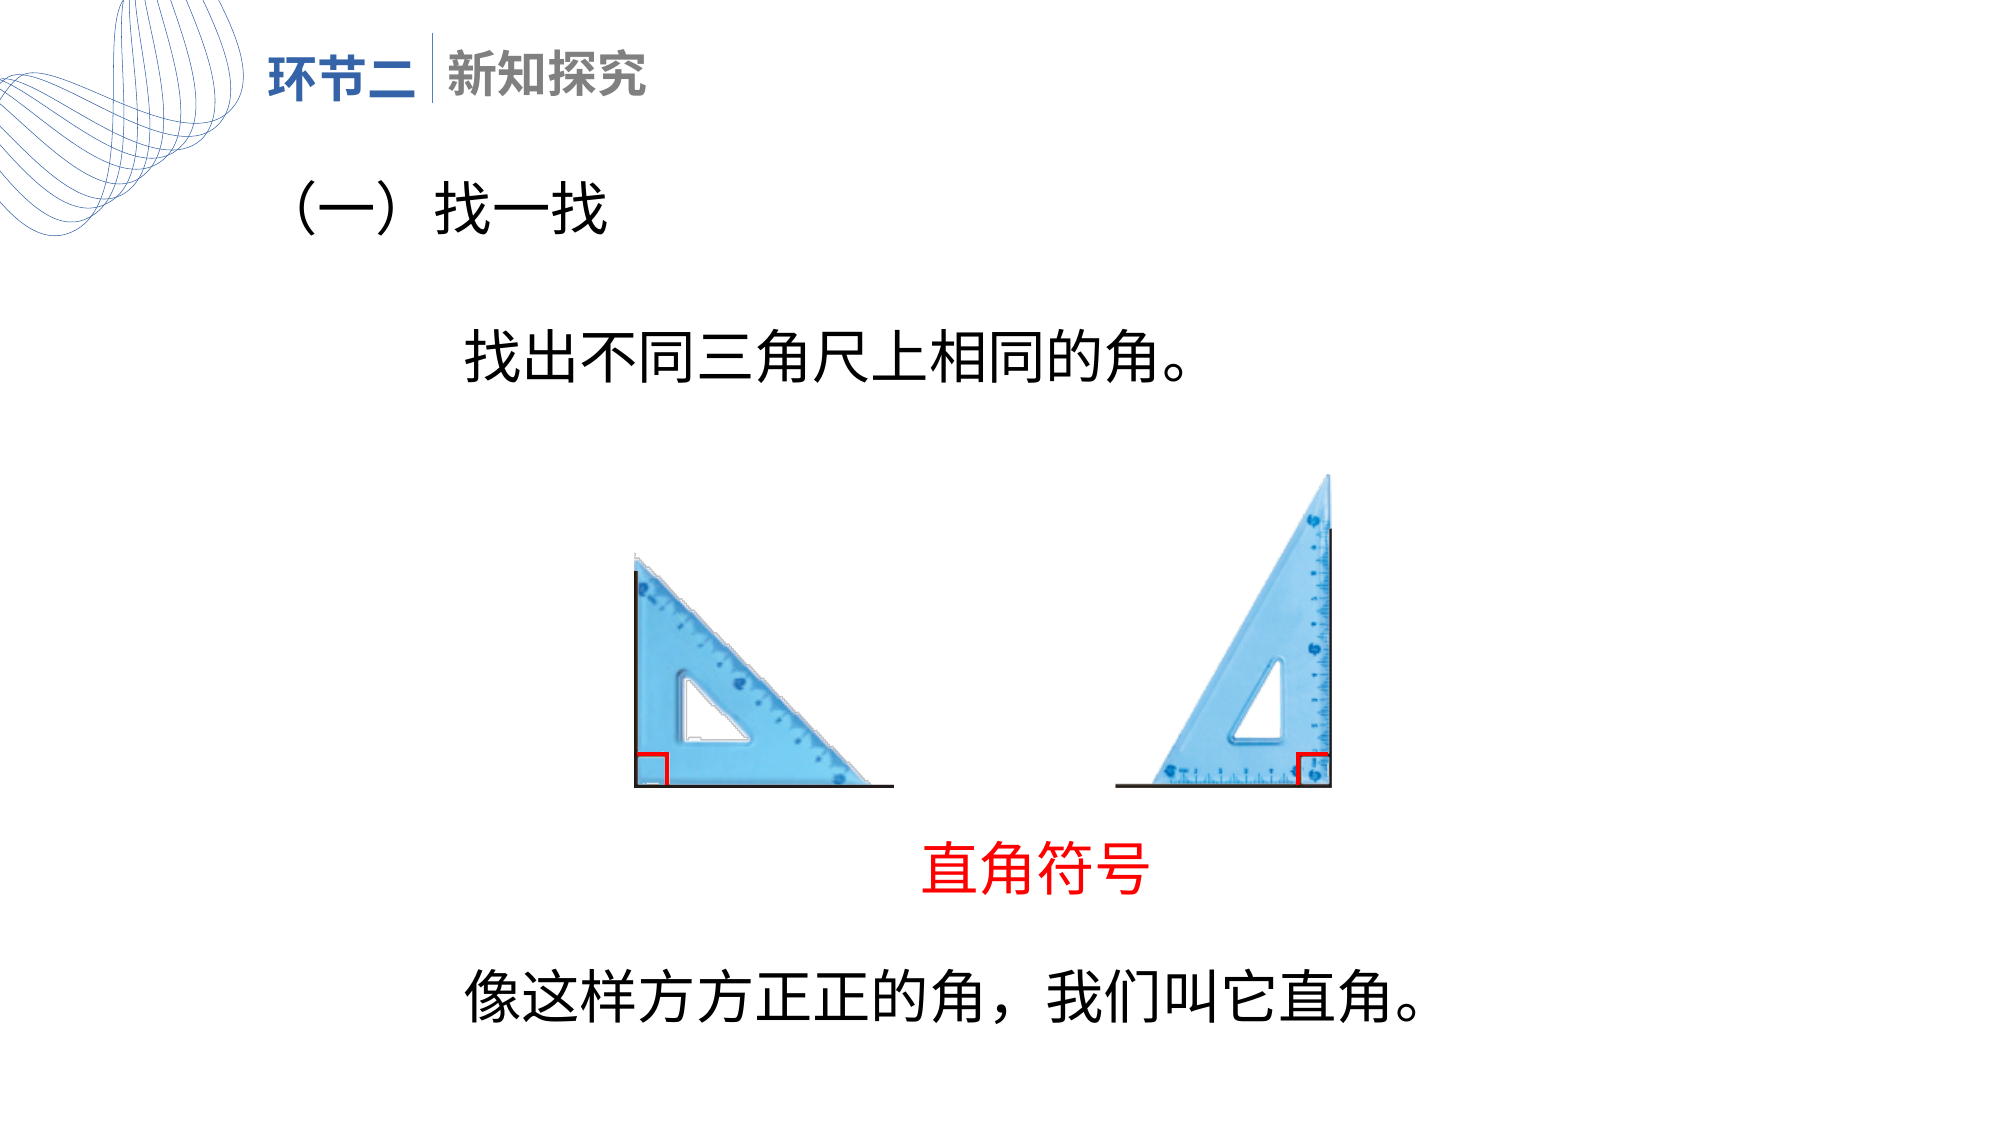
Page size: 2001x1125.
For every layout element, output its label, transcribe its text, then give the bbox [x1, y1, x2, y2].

text_box 像这样方方正正的角，我们叫它直角。 [448, 952, 1529, 1038]
text_box 找出不同三角尺上相同的角。 [448, 313, 1332, 398]
text_box 直角符号 [905, 824, 1273, 910]
picture [634, 545, 894, 788]
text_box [252, 32, 663, 116]
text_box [636, 752, 670, 786]
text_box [1295, 752, 1329, 786]
picture [1093, 474, 1353, 788]
text_box （一）找一找 [244, 165, 662, 250]
